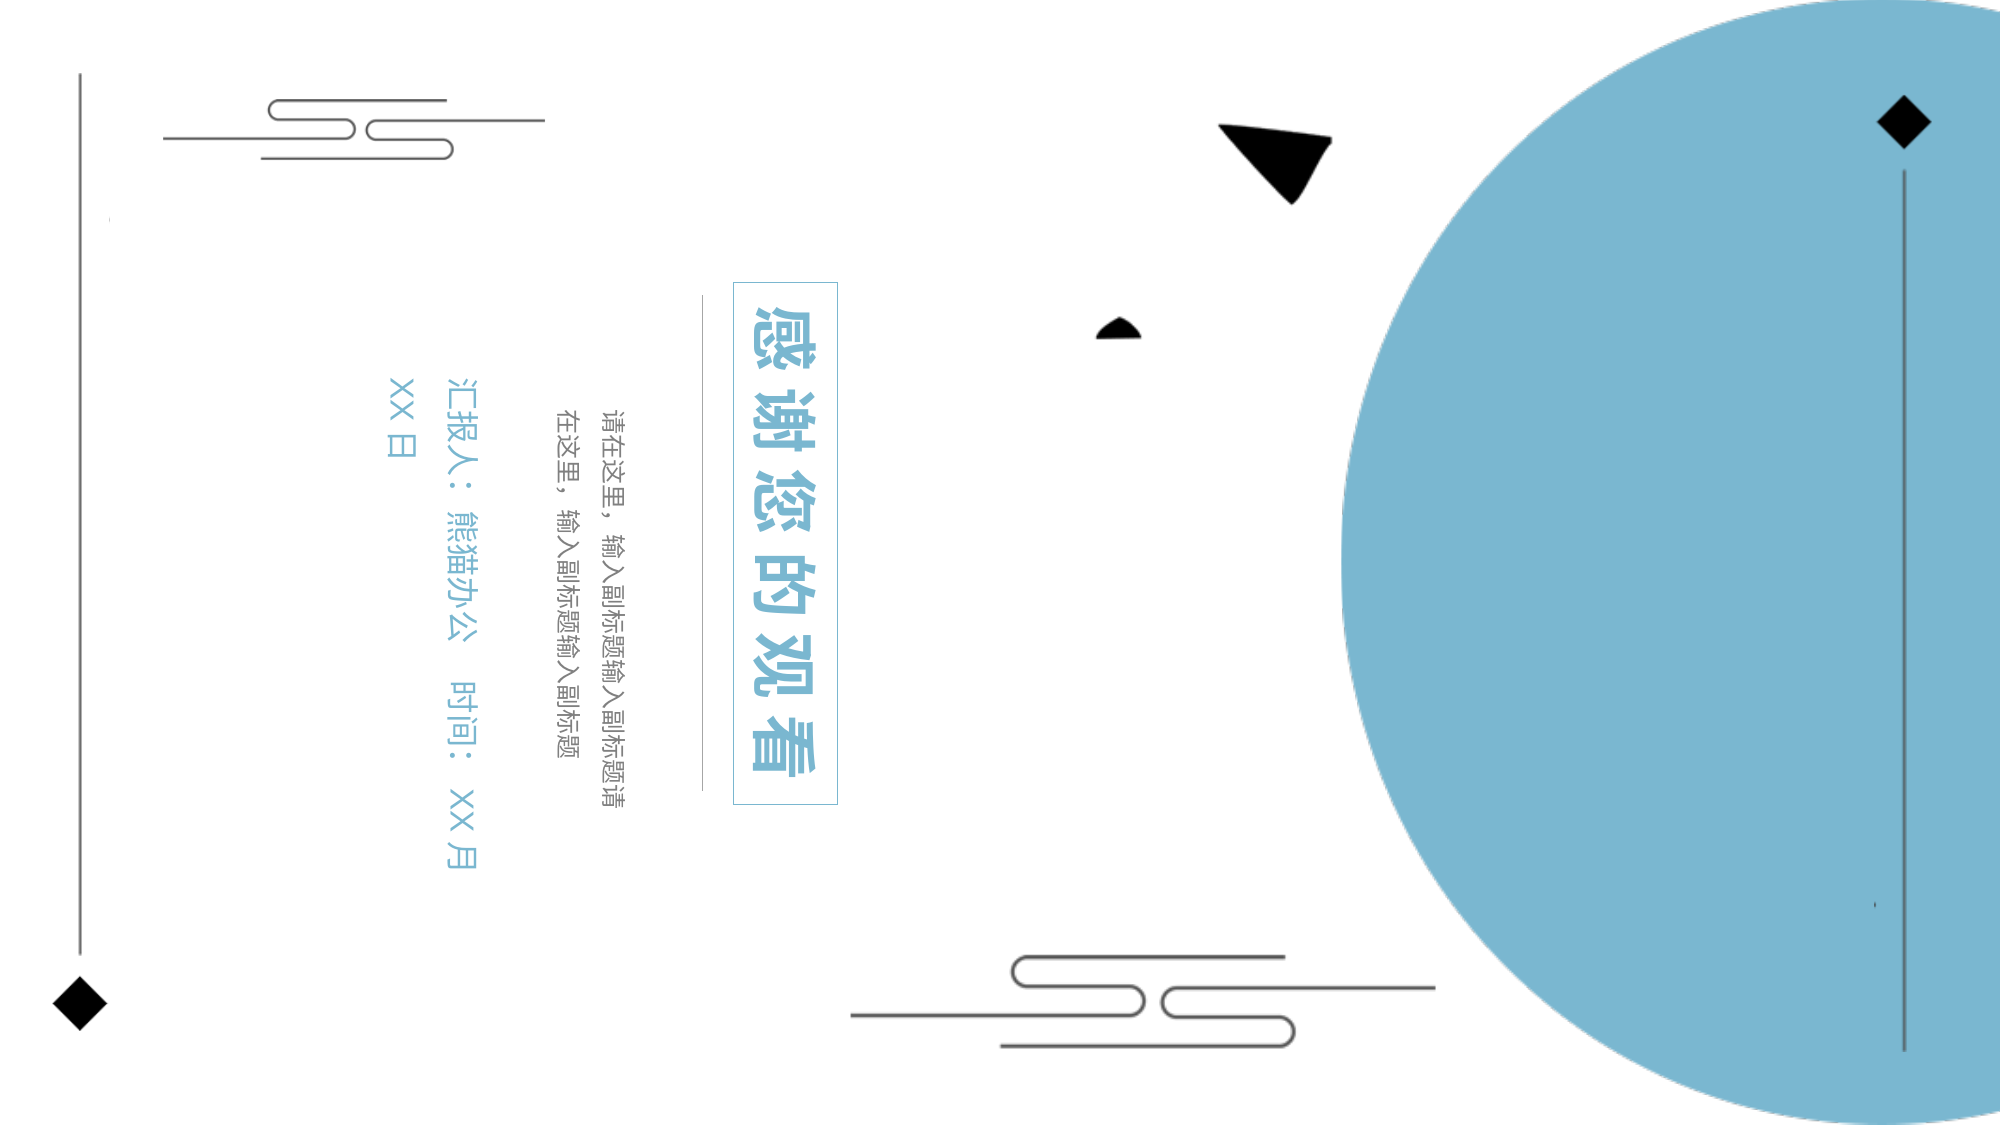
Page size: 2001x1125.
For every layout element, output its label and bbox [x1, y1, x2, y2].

text_box [33, 59, 1690, 1069]
text_box [431, 282, 838, 928]
text_box [1804, 73, 1950, 1052]
picture [1341, 0, 2000, 1125]
